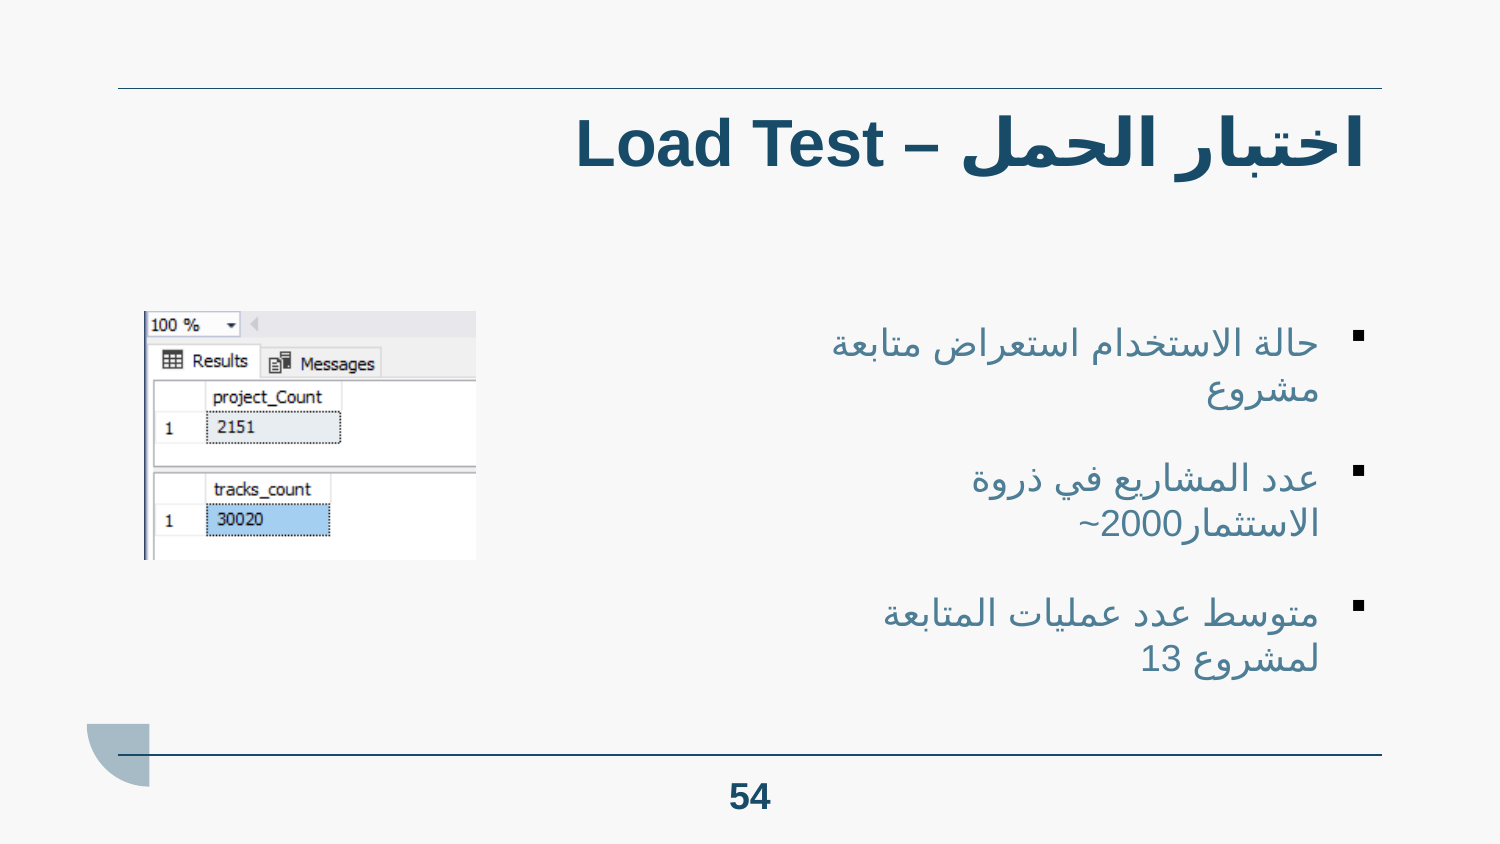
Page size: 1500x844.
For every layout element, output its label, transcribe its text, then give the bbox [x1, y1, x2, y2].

text_box 54 [698, 758, 801, 831]
picture [143, 310, 476, 560]
title اختبار الحمل – Load Test [118, 85, 1382, 170]
text_box حالة الاستخدام استعراض متابعة مشروع عدد المشاريع في ذروة الاستثمار2000~ متوسط عدد عمليات المتابعة لمشروع 13 [801, 311, 1382, 686]
